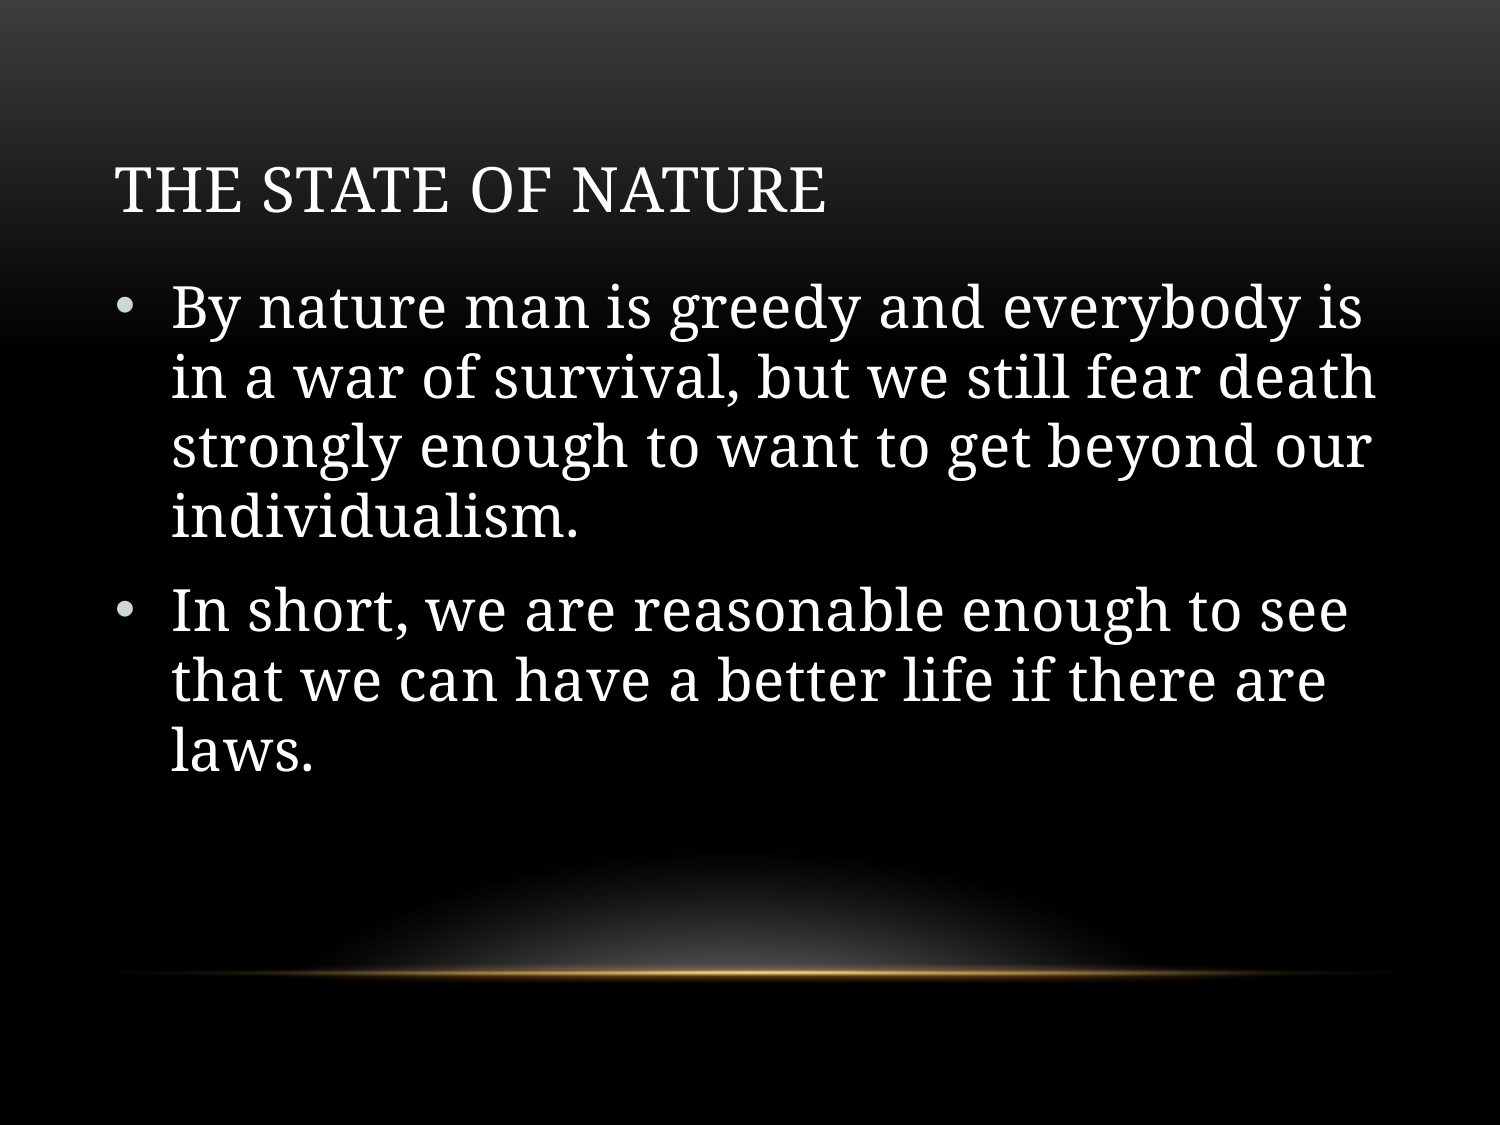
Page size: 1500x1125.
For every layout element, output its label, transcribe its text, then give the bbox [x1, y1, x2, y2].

title The state of nature [99, 45, 1400, 233]
picture [0, 0, 1500, 1125]
list By nature man is greedy and everybody is in a war of survival, but we still fear death strongly enough to want to get beyond our individualism. In short, we are reasonable enough to see that we can have a better life if there are laws. [99, 262, 1400, 938]
